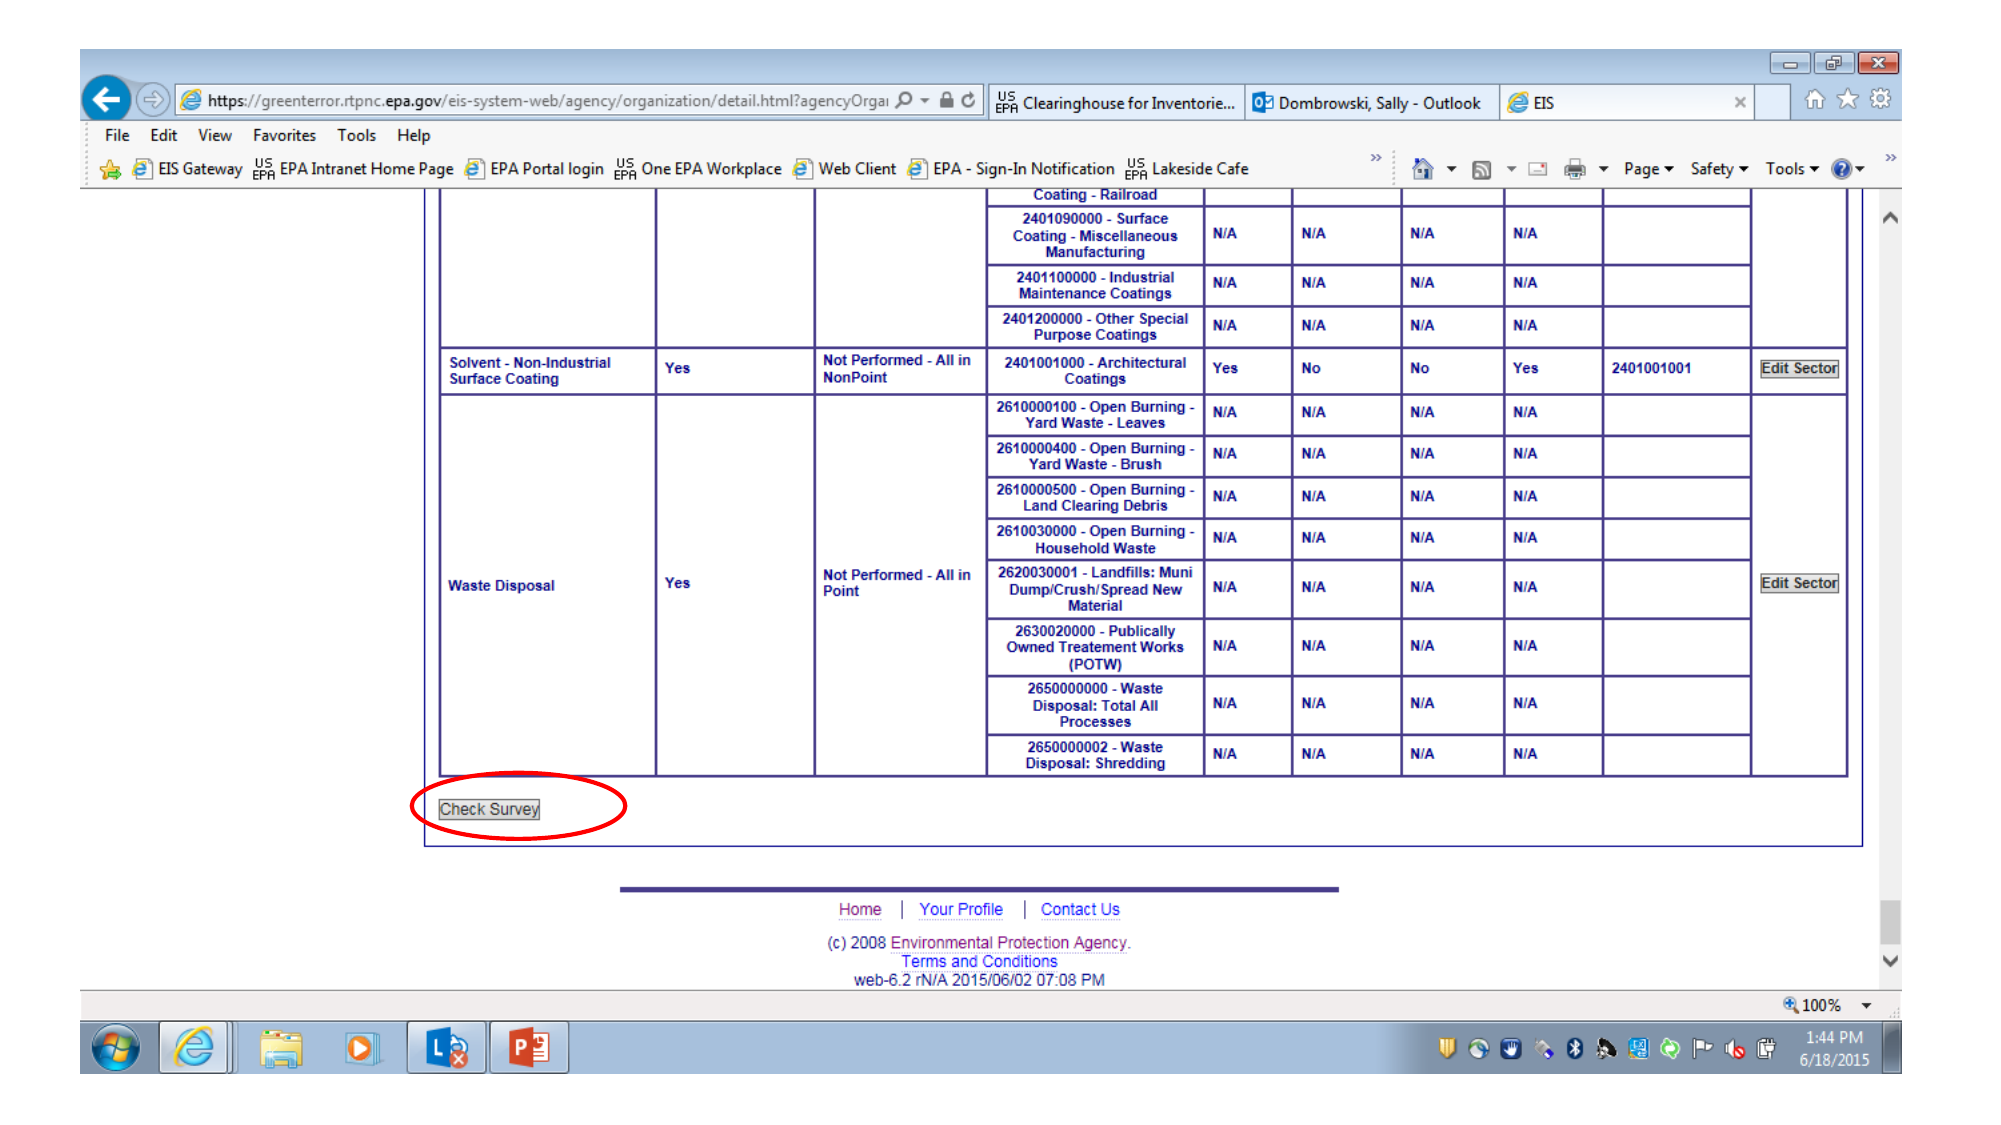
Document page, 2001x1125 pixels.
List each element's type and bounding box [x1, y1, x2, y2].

picture [80, 49, 1902, 1074]
